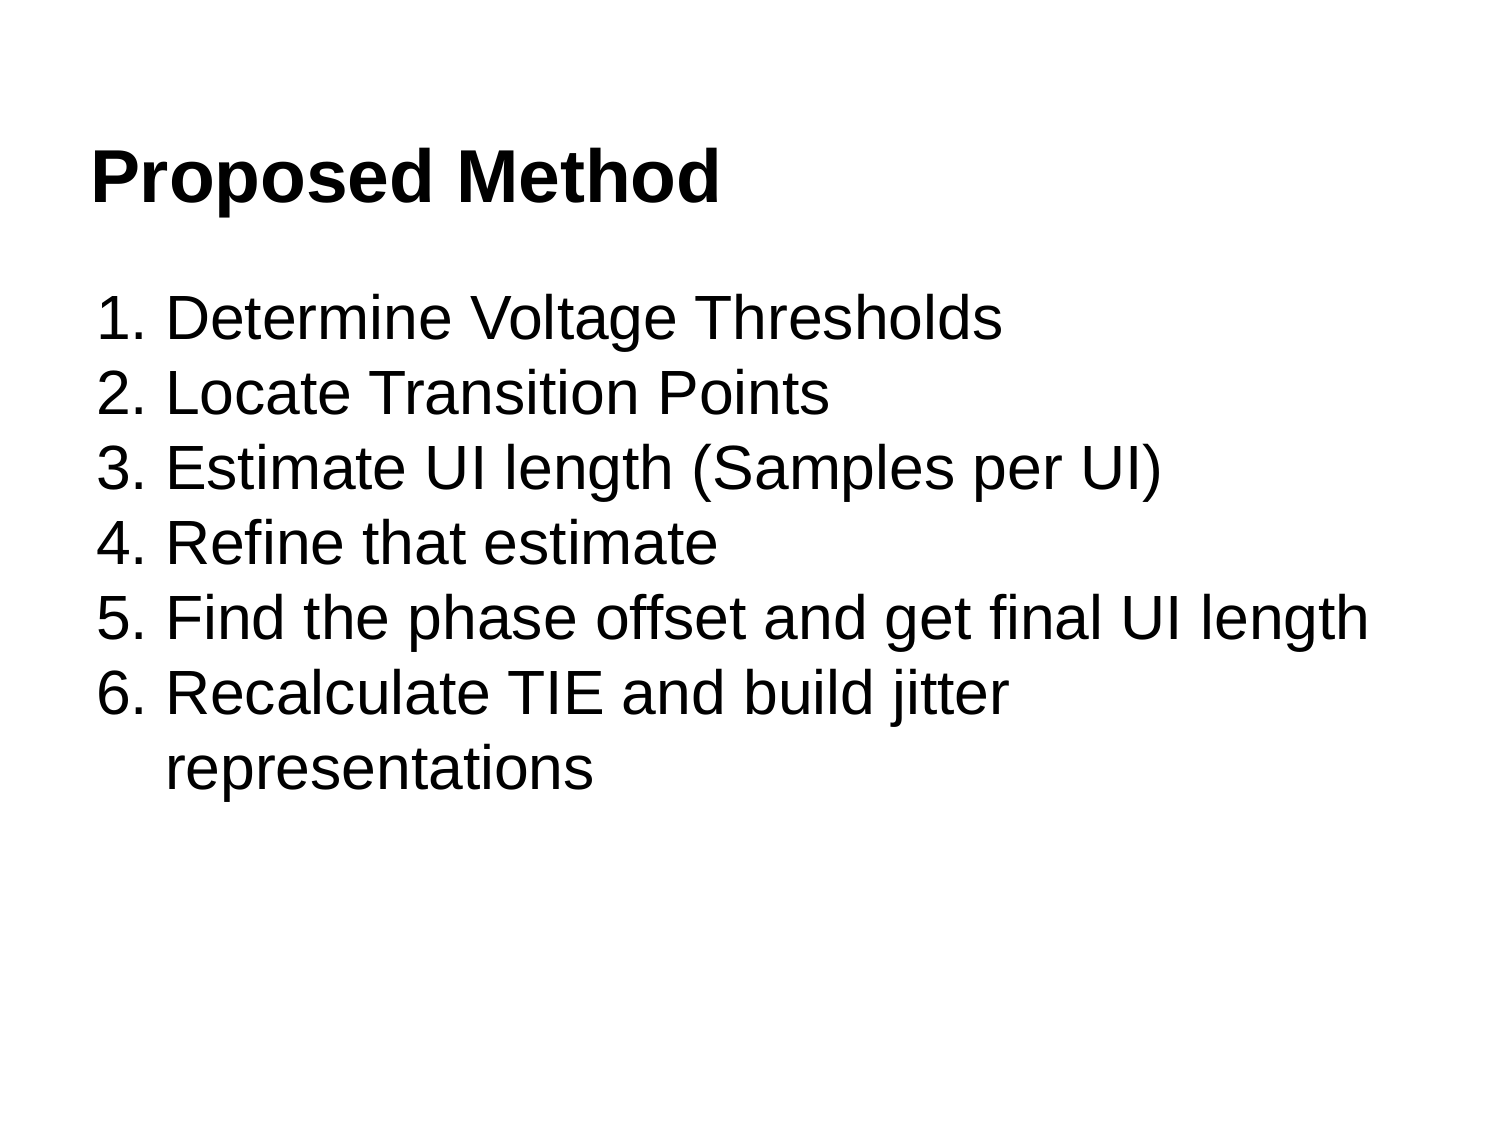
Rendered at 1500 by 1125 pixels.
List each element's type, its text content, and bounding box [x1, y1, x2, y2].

title Proposed Method [75, 45, 1425, 233]
list Determine Voltage Thresholds Locate Transition Points Estimate UI length (Samples per UI) Refine that estimate Find the phase offset and get final UI length Recalculate TIE and build jitter representations [75, 262, 1425, 1078]
